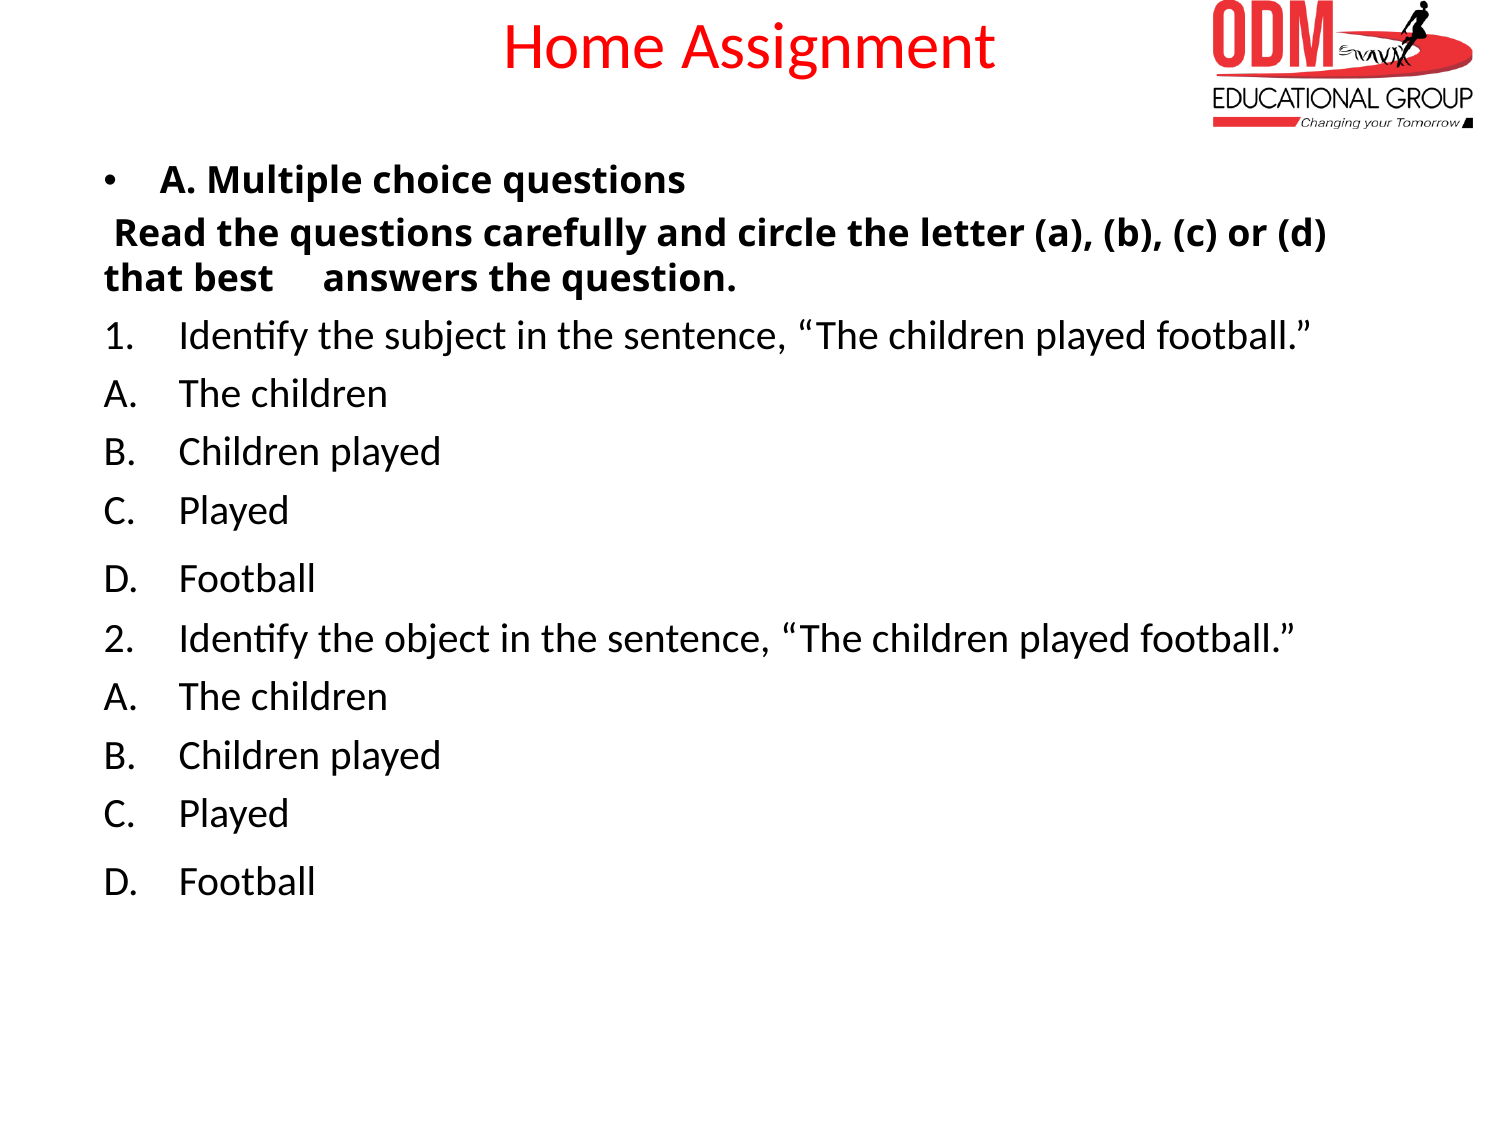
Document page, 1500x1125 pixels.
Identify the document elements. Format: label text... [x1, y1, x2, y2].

picture [1213, 0, 1473, 129]
list A. Multiple choice questions Read the questions carefully and circle the letter (a), (b), (c) or (d) that best answers the question. Identify the subject in the sentence, “The children played football.” The children Children played Played Football Identify the object in the sentence, “The children played football.” The children Children played Played Football [88, 149, 1357, 976]
title Home Assignment [75, 0, 1211, 136]
